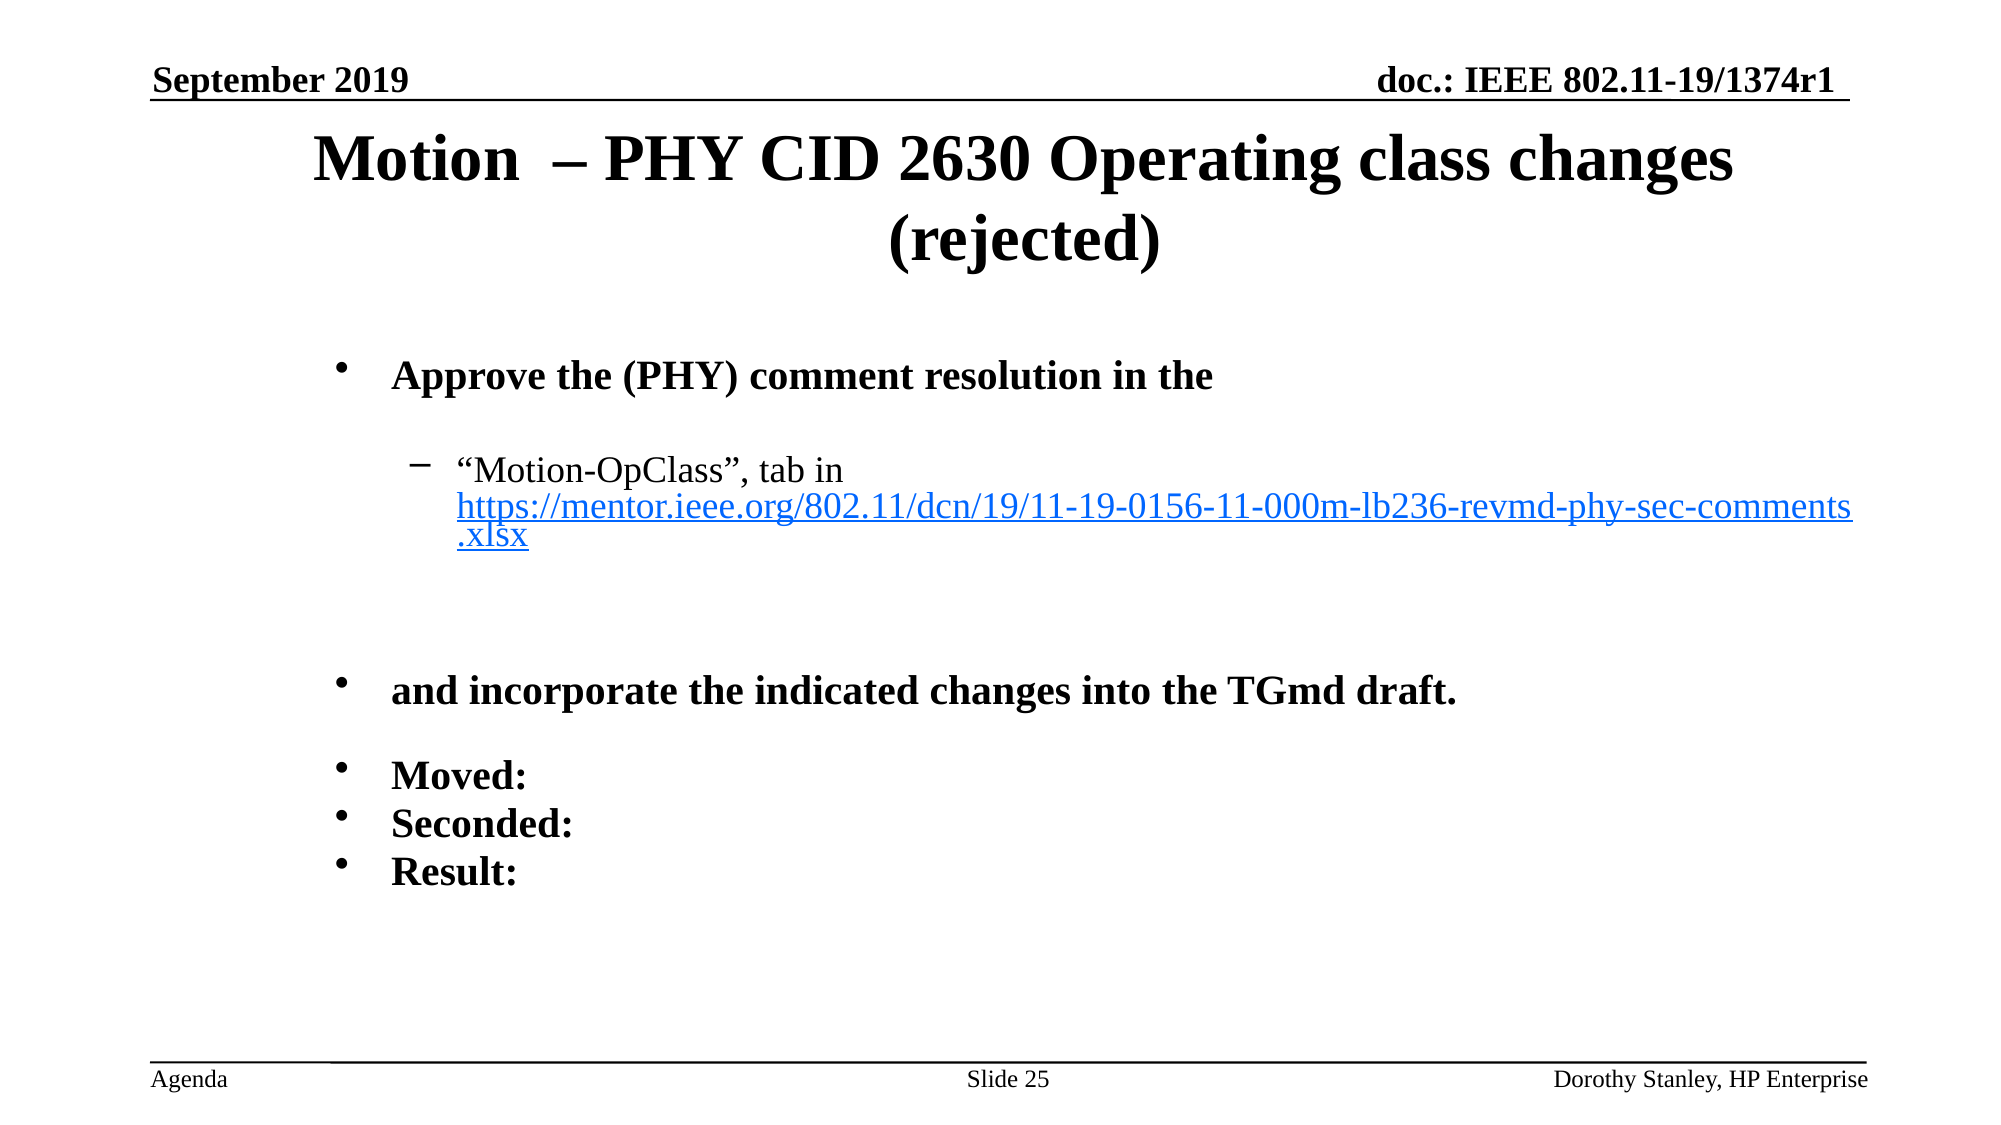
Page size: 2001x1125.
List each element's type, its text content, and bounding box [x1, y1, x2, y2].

slide_number Slide 25 [966, 1062, 1051, 1093]
footer Dorothy Stanley, HP Enterprise [1549, 1062, 1869, 1093]
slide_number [152, 54, 567, 100]
title Motion – PHY CID 2630 Operating class changes (rejected) [200, 106, 1850, 281]
list Approve the (PHY) comment resolution in the “Motion-OpClass”, tab in https://mentor.ieee.org/802.11/dcn/19/11-19-0156-11-000m-lb236-revmd-phy-sec-comments.xlsx and incorporate the indicated changes into the TGmd draft. Moved: Seconded: Result: [319, 350, 1875, 861]
